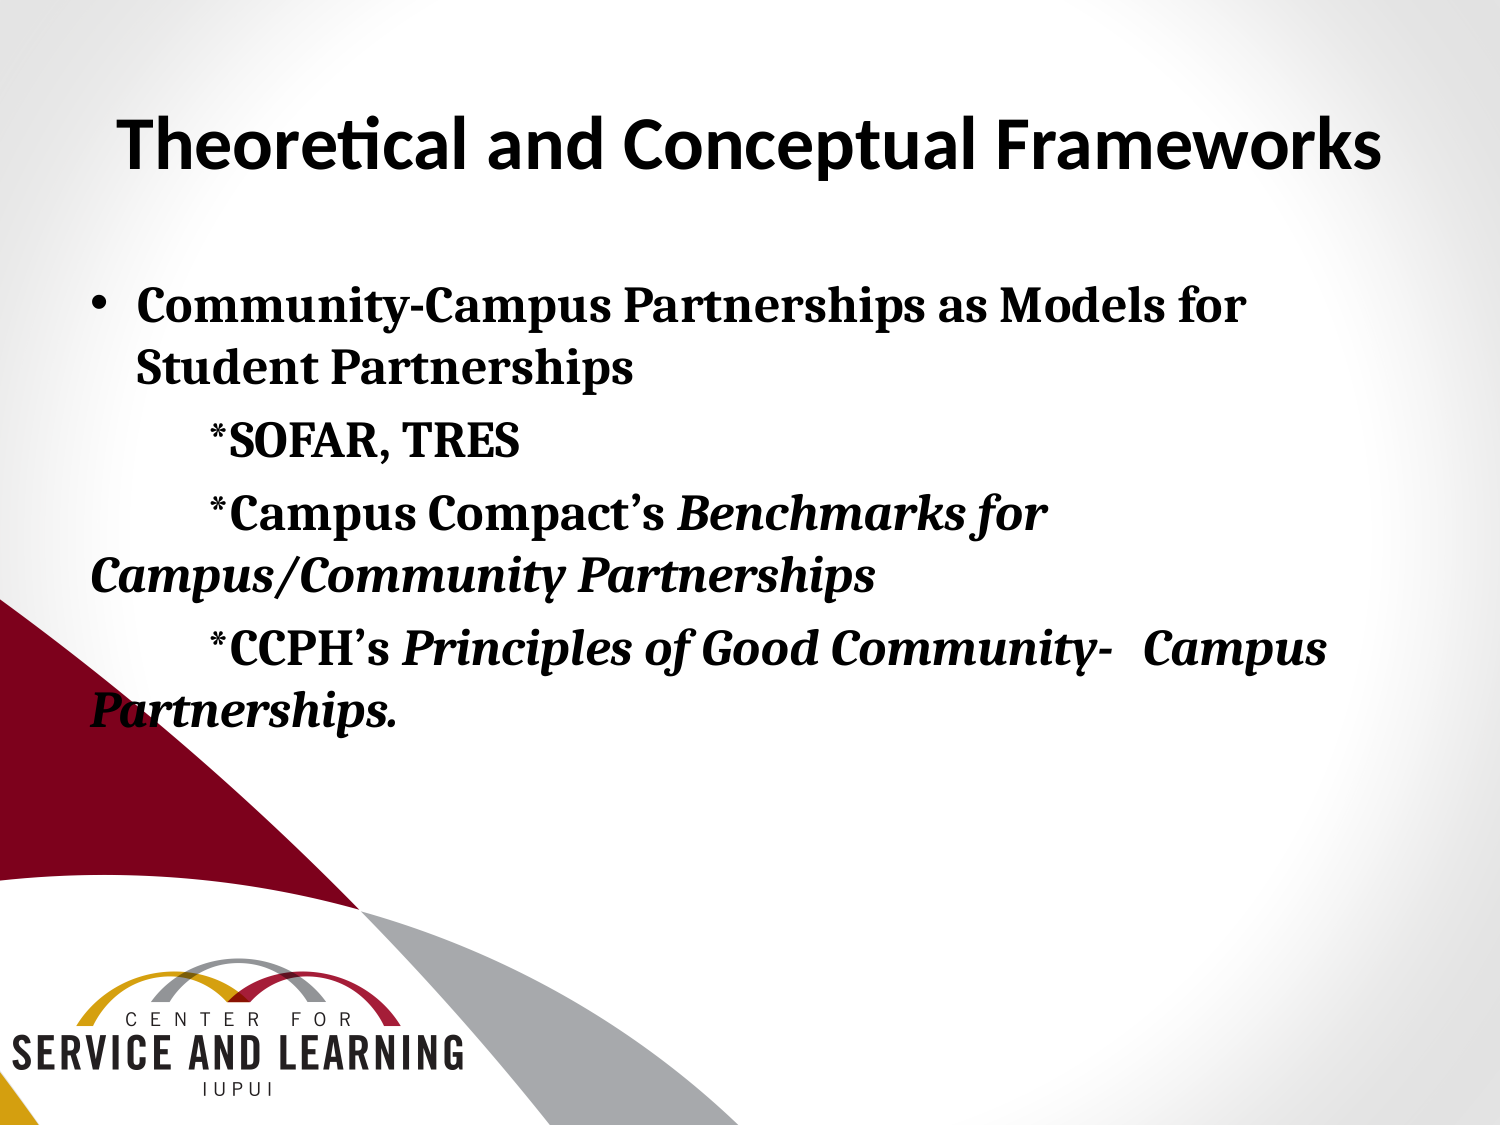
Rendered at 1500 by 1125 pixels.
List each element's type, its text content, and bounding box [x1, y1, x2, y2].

picture [0, 0, 1500, 1125]
title Theoretical and Conceptual Frameworks [75, 45, 1425, 233]
list Community-Campus Partnerships as Models for Student Partnerships *SOFAR, TRES *Campus Compact’s Benchmarks for Campus/Community Partnerships *CCPH’s Principles of Good Community- Campus Partnerships. [75, 262, 1425, 747]
